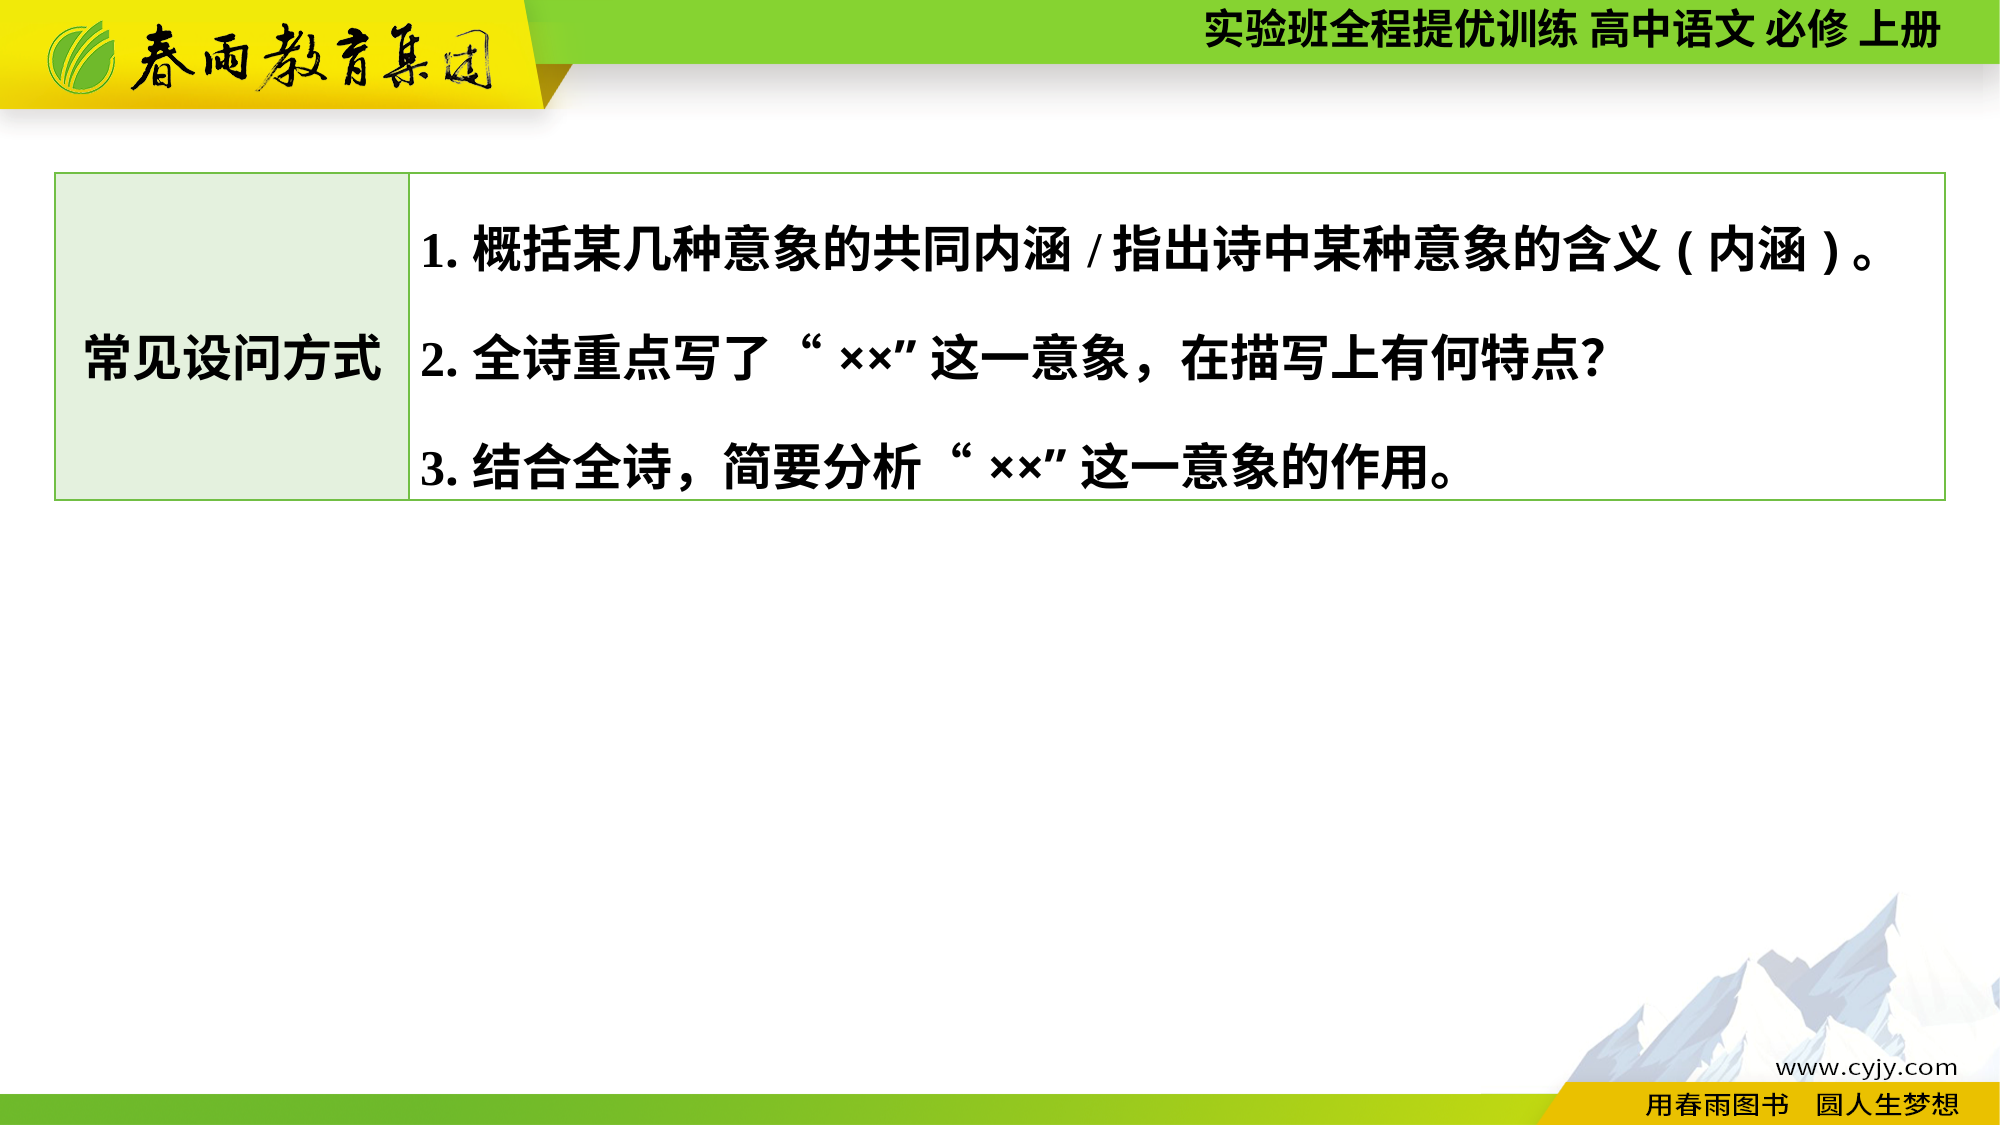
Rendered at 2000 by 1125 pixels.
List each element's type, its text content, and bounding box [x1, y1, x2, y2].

table_header 常见设问方式 [56, 174, 408, 499]
table_header 1.概括某几种意象的共同内涵/指出诗中某种意象的含义(内涵)。 2.全诗重点写了“××”这一意象，在描写上有何特点？ 3.结合全诗，简要分析“××”这一意象的作用。 [410, 174, 1944, 499]
picture [0, 0, 2000, 1125]
